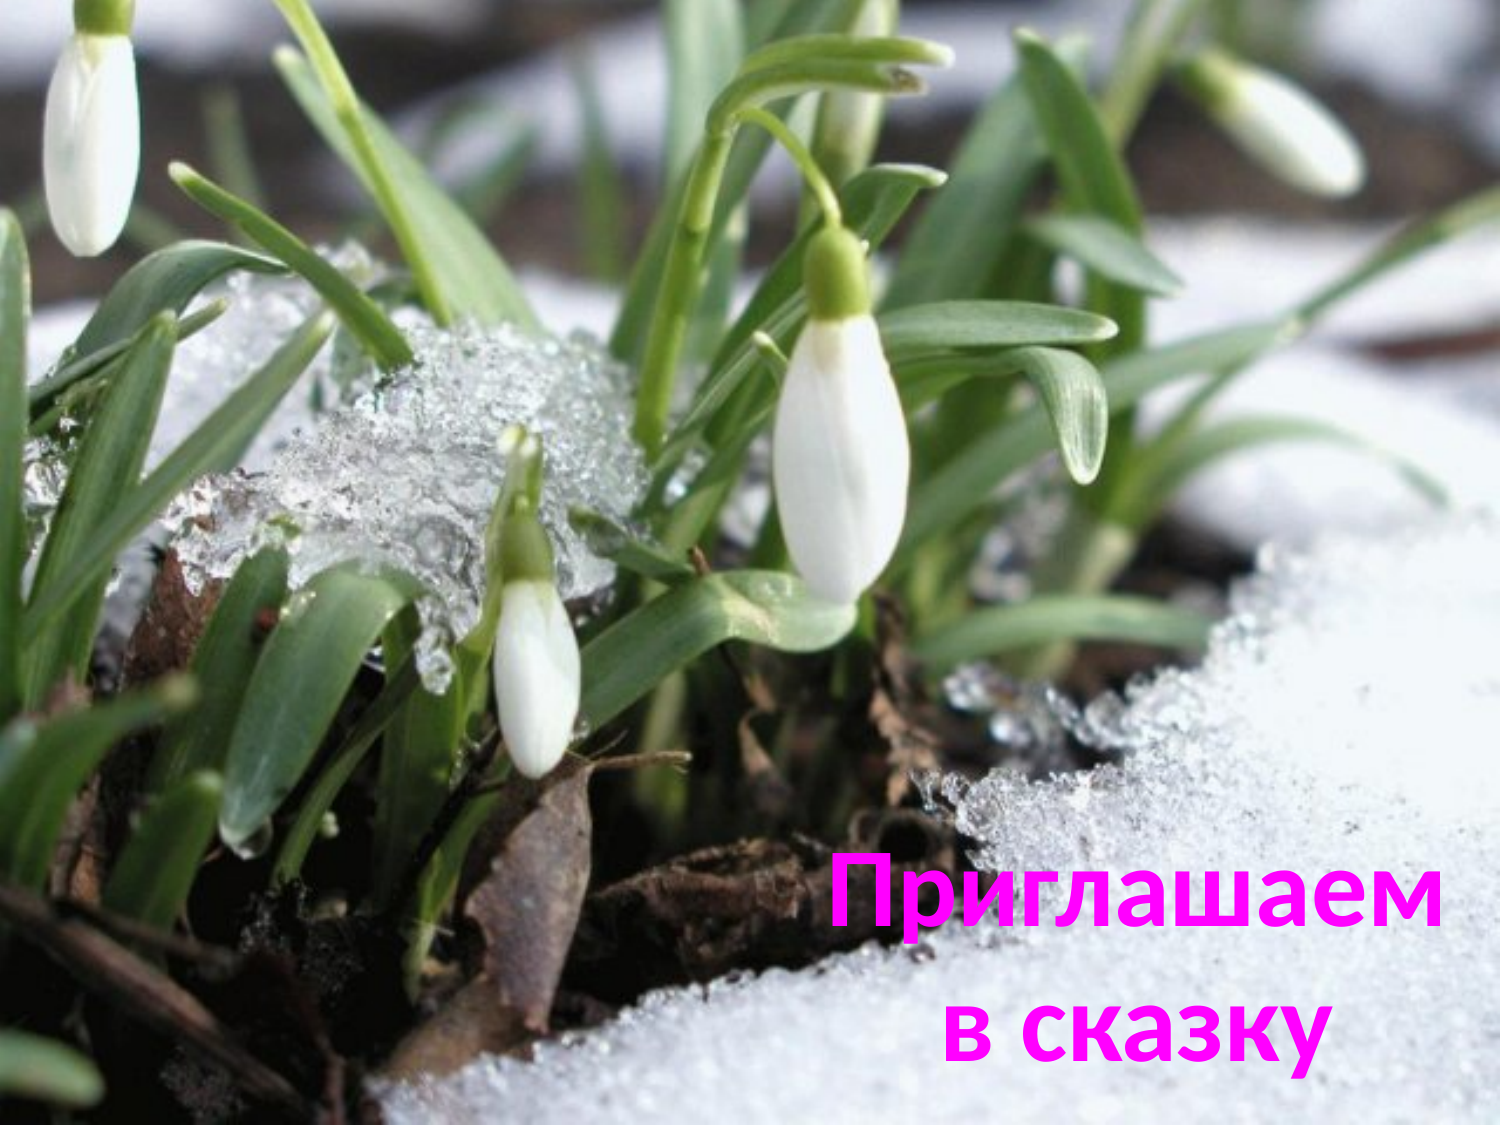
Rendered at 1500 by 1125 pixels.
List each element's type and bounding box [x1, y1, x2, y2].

list [0, 0, 1500, 1125]
